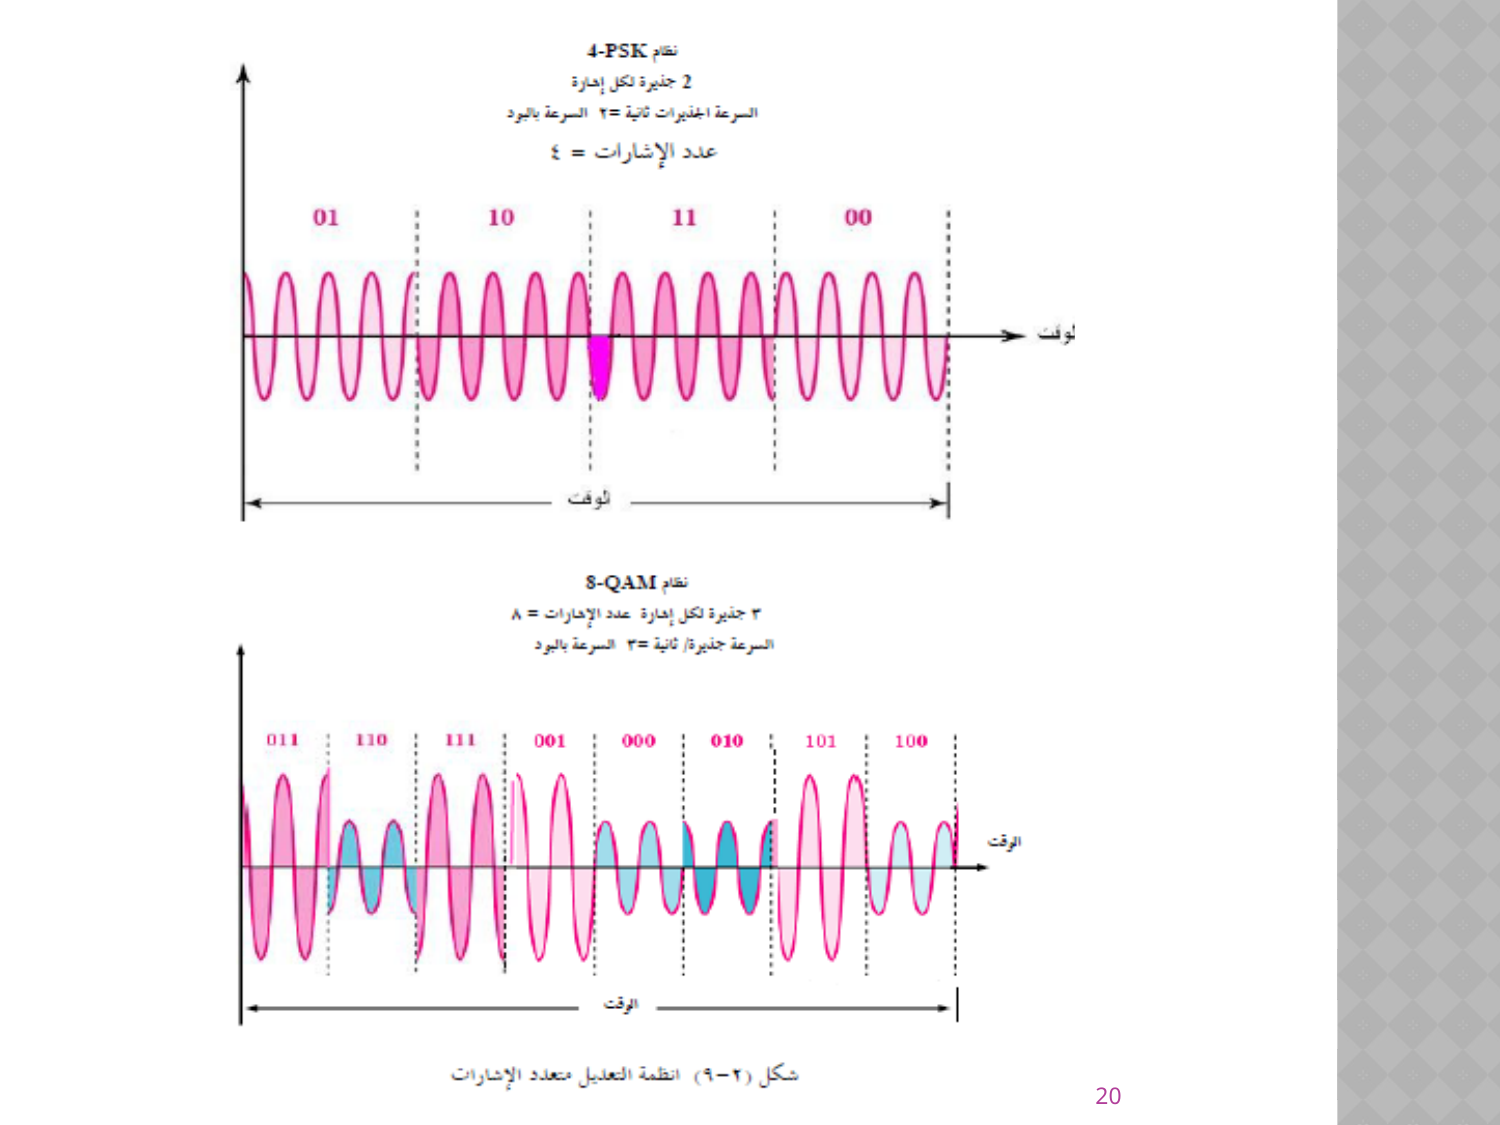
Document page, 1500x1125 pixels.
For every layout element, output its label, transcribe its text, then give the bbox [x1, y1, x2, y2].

picture [212, 11, 1076, 1125]
slide_number 20 [1080, 1075, 1122, 1113]
